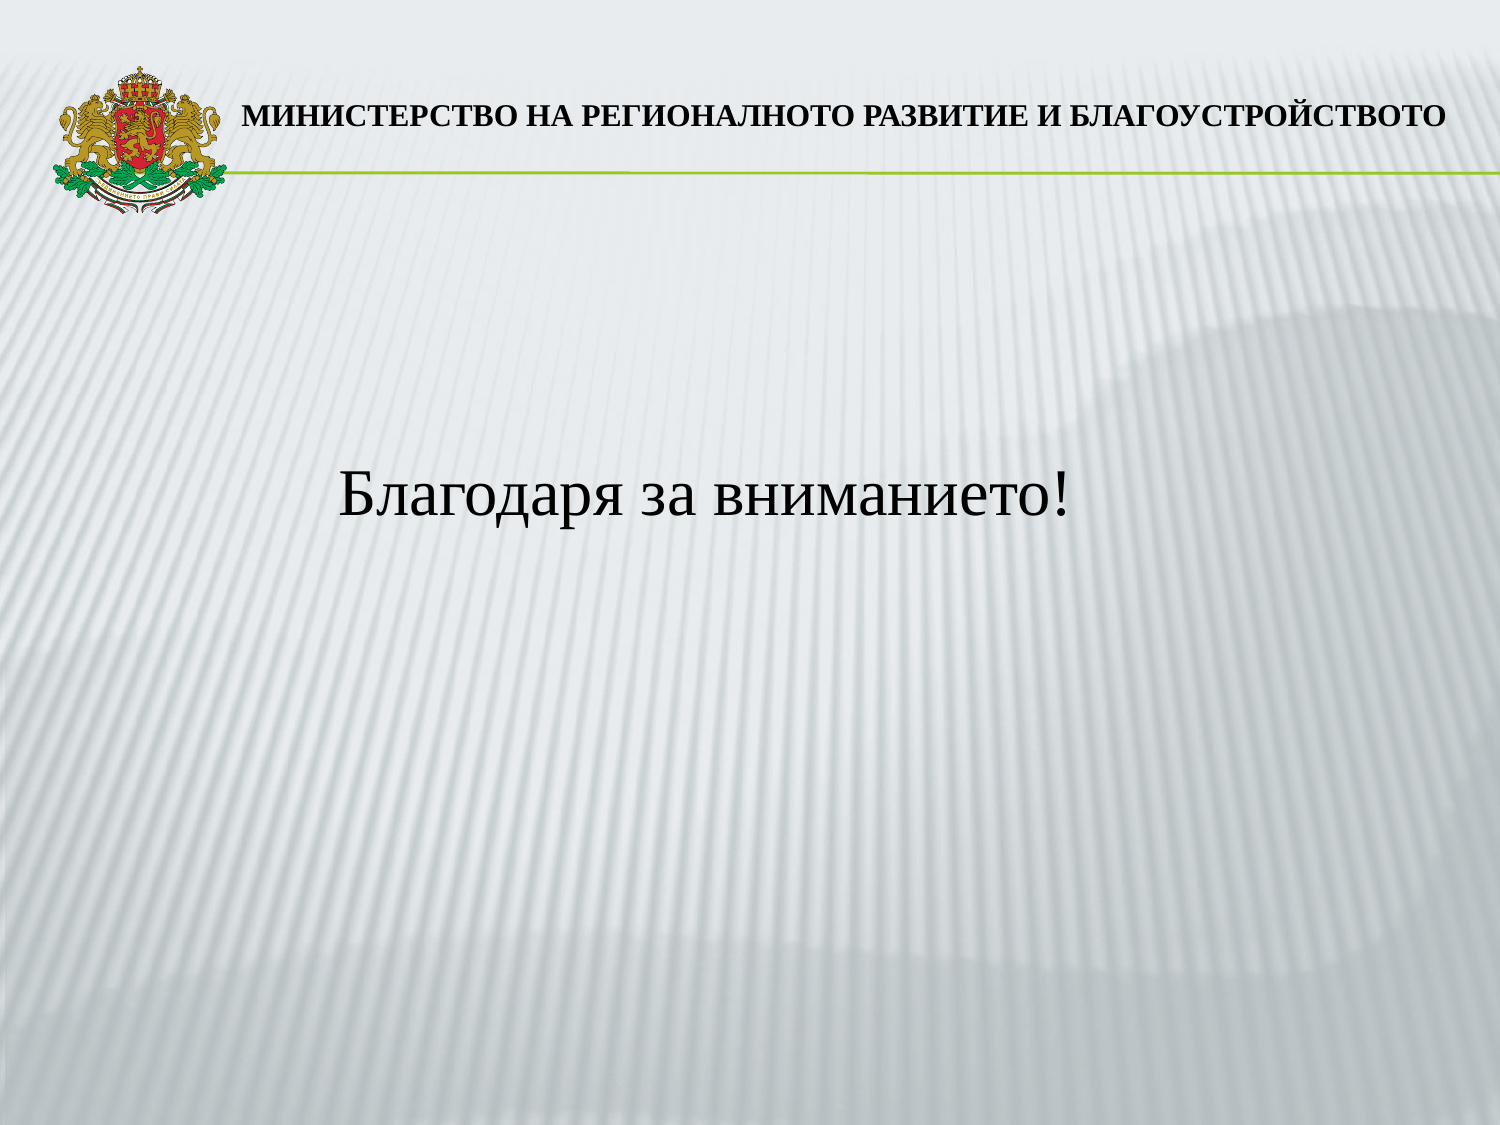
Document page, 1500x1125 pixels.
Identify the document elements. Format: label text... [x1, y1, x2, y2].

list Благодаря за вниманието! [50, 254, 1475, 998]
title Министерство на регионалното развитие и благоустройството [226, 42, 1479, 181]
picture [52, 65, 228, 215]
